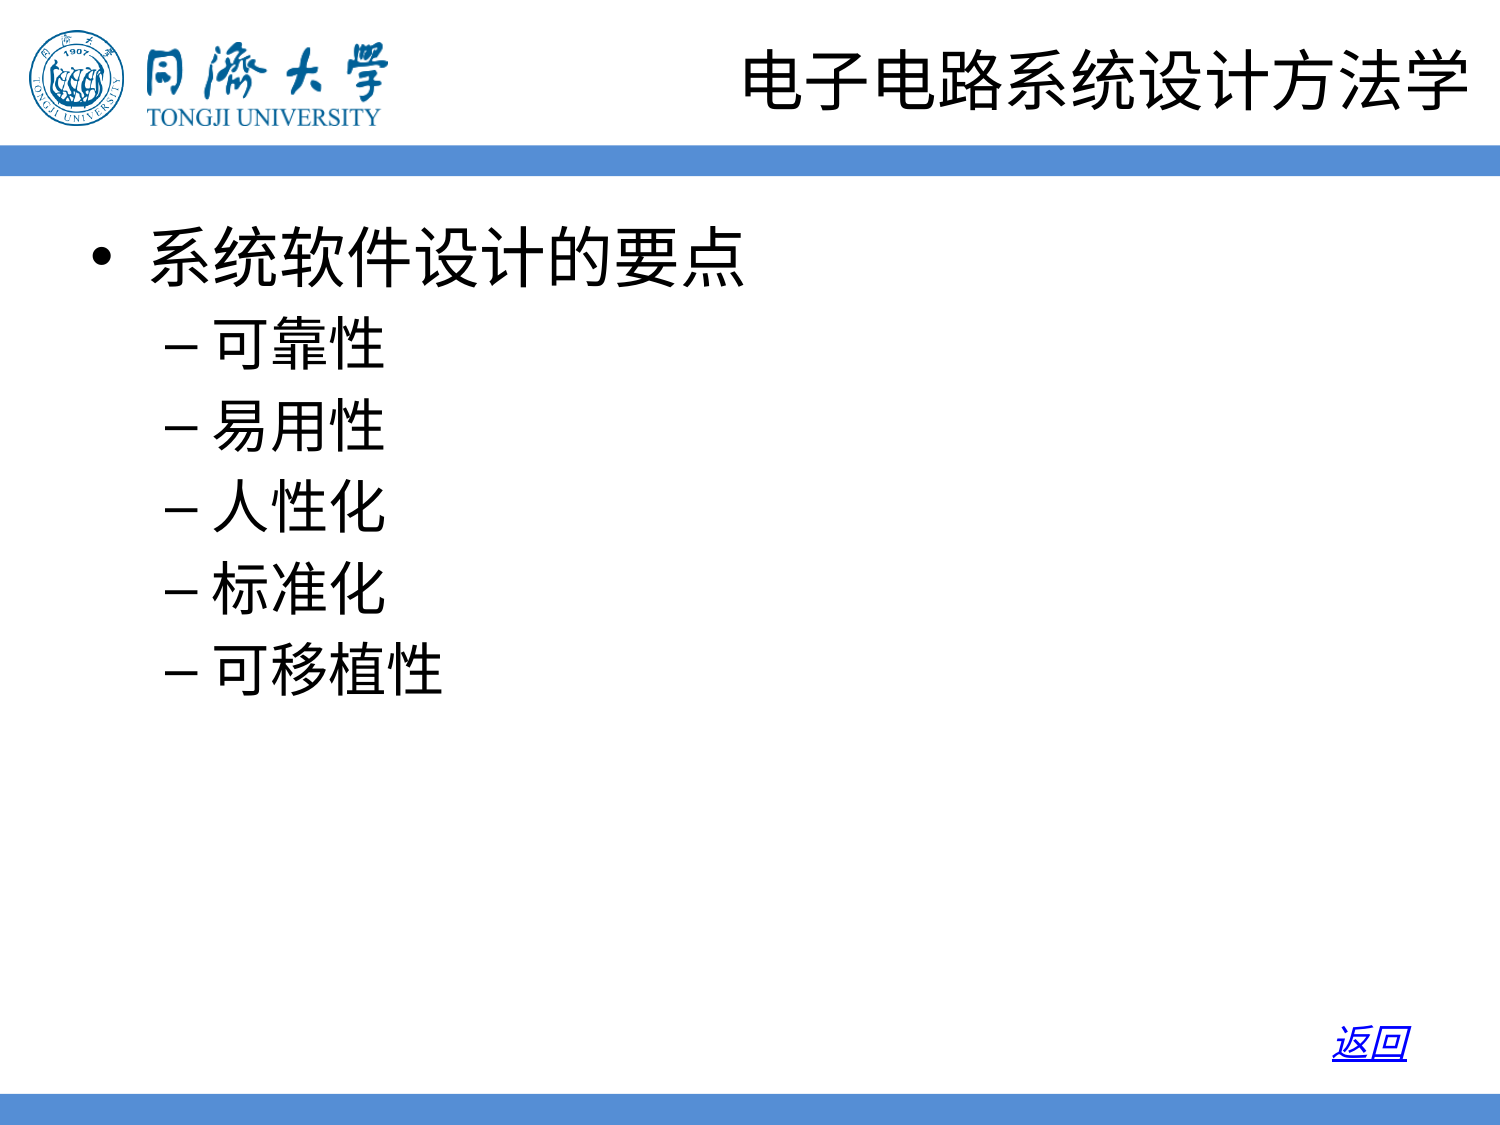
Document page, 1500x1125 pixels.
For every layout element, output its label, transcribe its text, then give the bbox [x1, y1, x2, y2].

text_box 返回 [1316, 1011, 1424, 1081]
list 系统软件设计的要点 可靠性 易用性 人性化 标准化 可移植性 [75, 208, 1425, 951]
picture [29, 30, 124, 126]
title 电子电路系统设计方法学 [714, 12, 1494, 146]
picture [147, 42, 388, 126]
